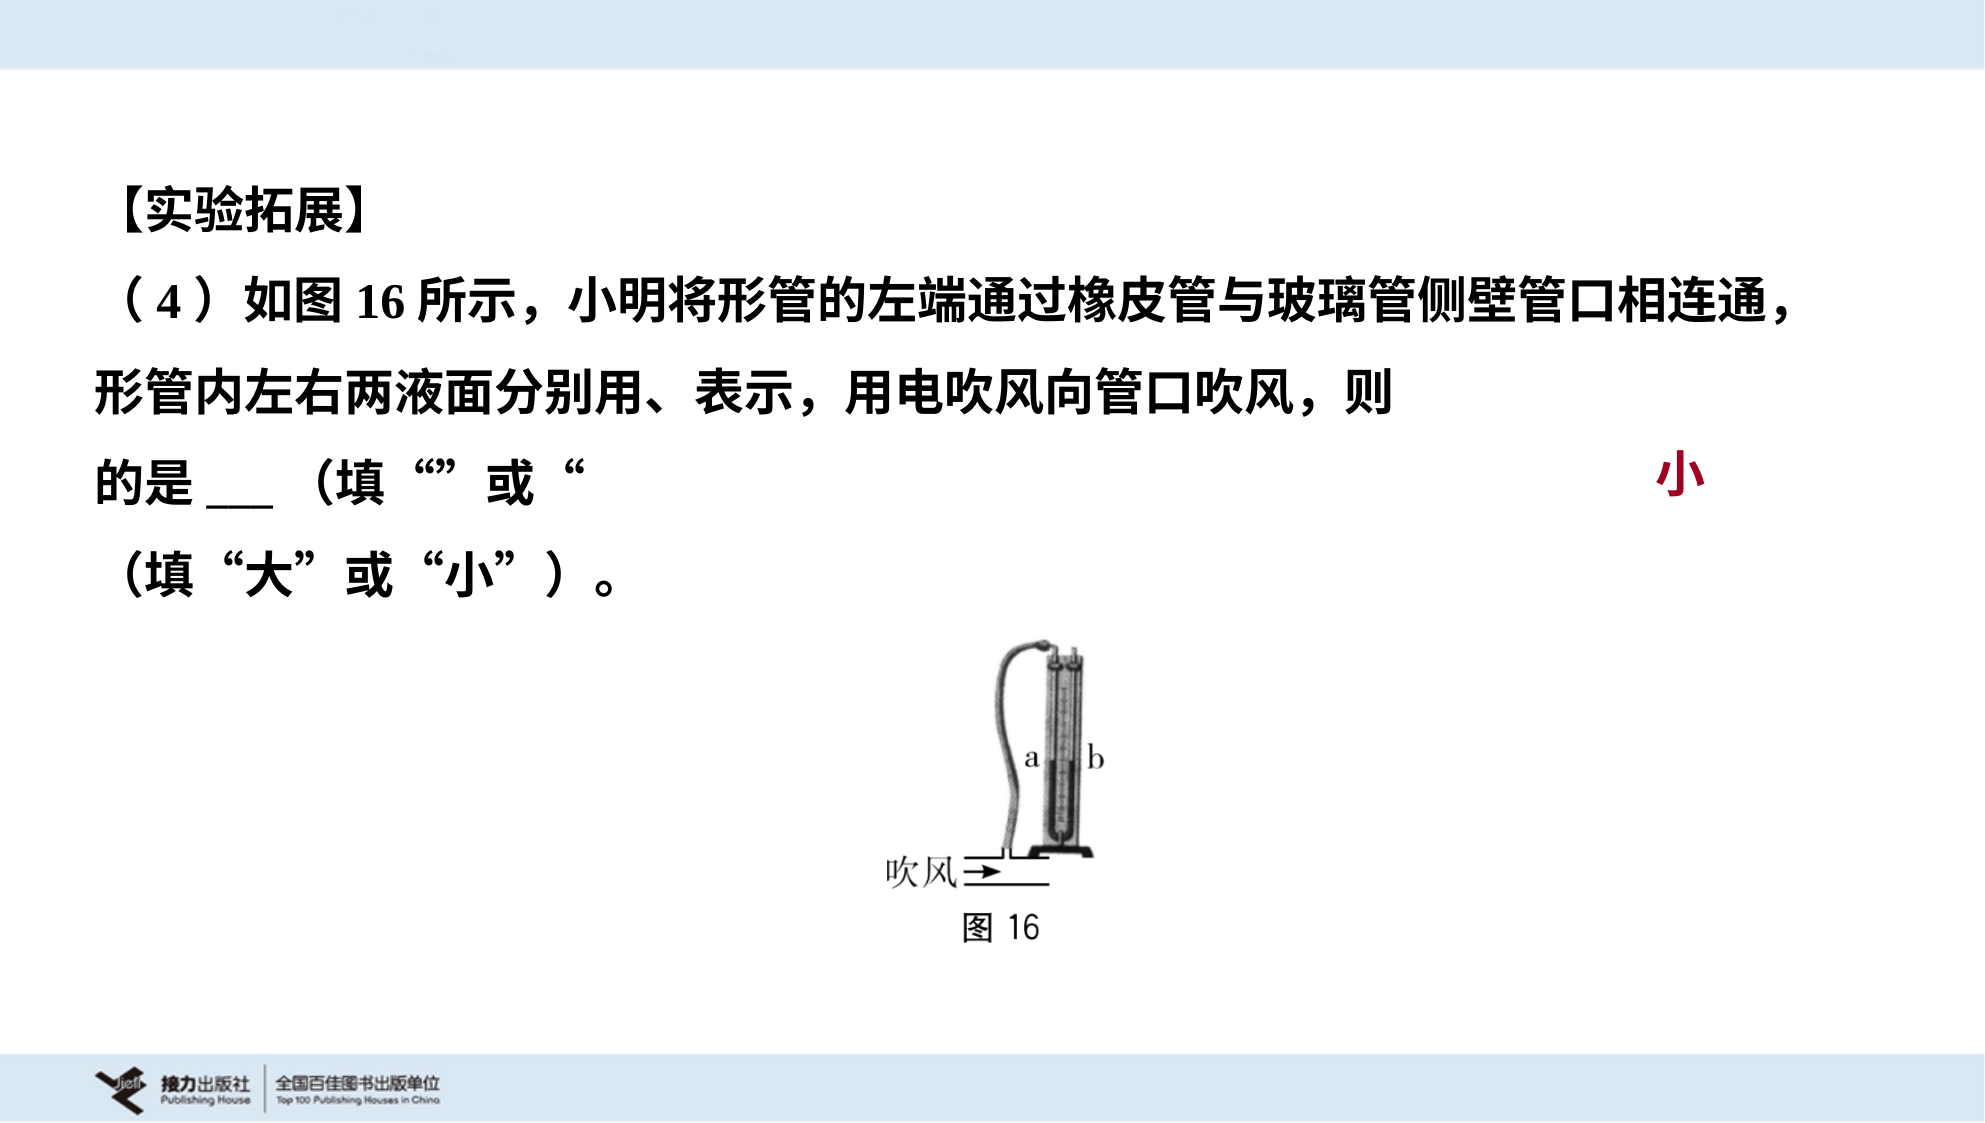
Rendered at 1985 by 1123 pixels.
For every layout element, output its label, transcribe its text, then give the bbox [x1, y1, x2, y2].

picture [0, 0, 1985, 1122]
text_box 【实验拓展】 [94, 150, 1892, 239]
text_box 小 [1636, 415, 1724, 503]
